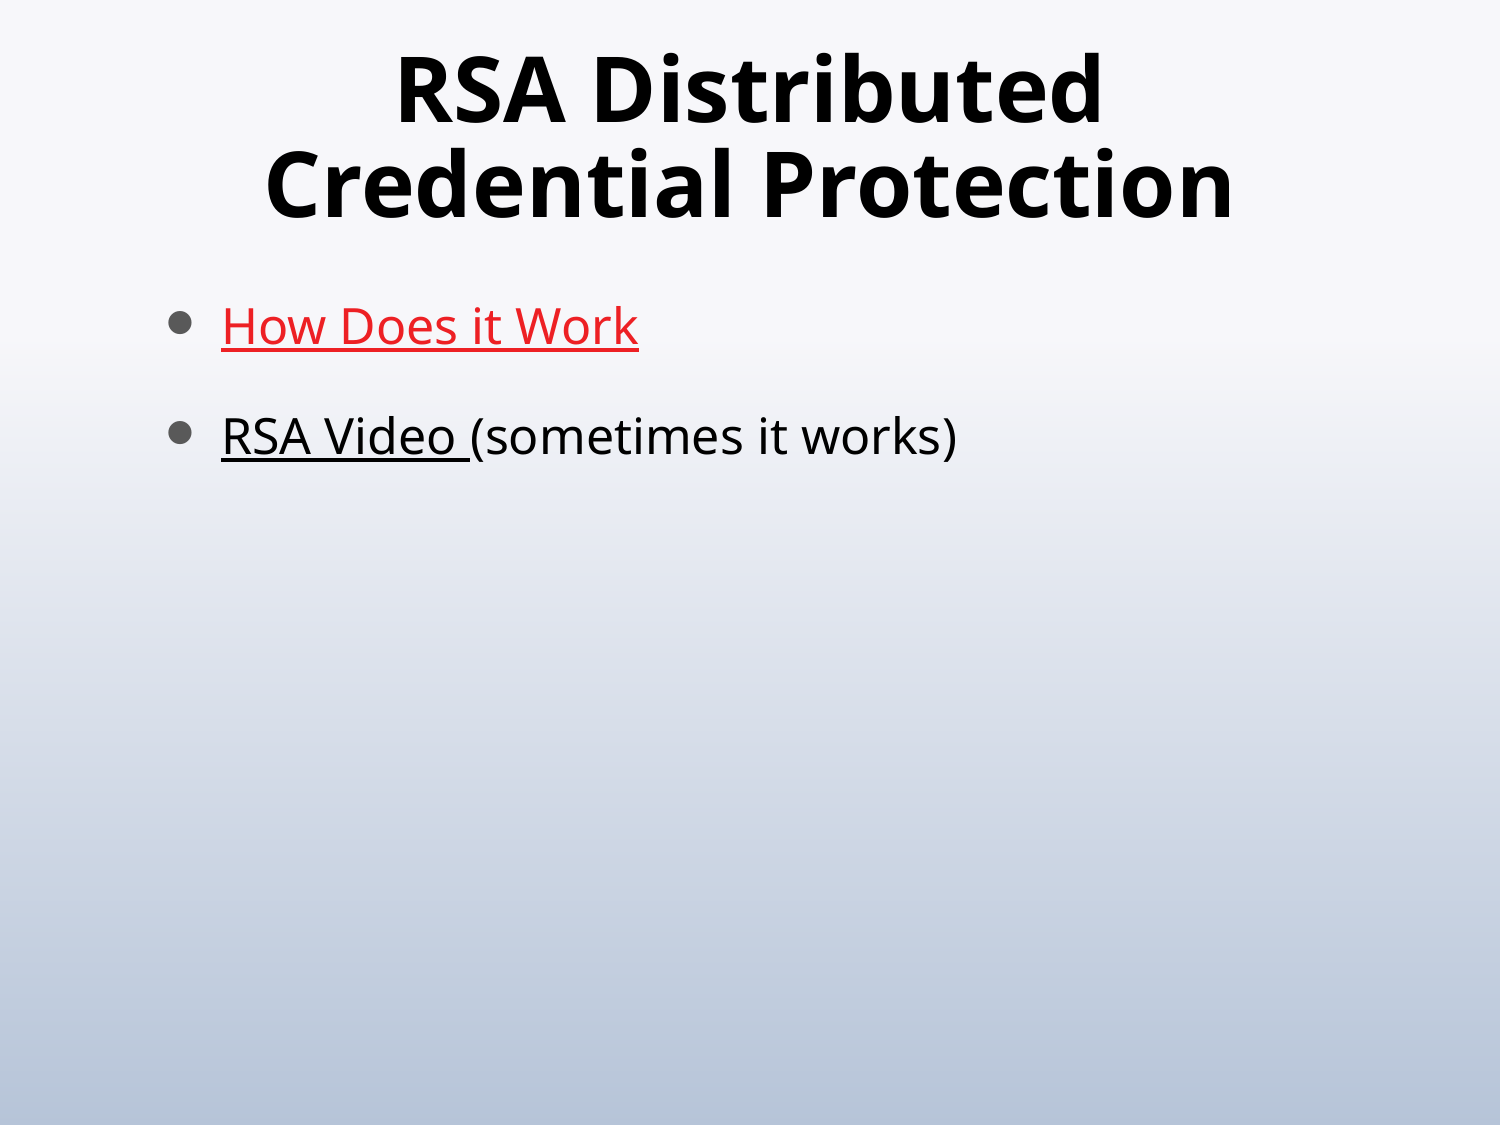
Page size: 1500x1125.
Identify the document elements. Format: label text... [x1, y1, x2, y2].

list How Does it Work RSA Video (sometimes it works) [150, 286, 1350, 993]
title RSA Distributed Credential Protection [150, 37, 1350, 245]
